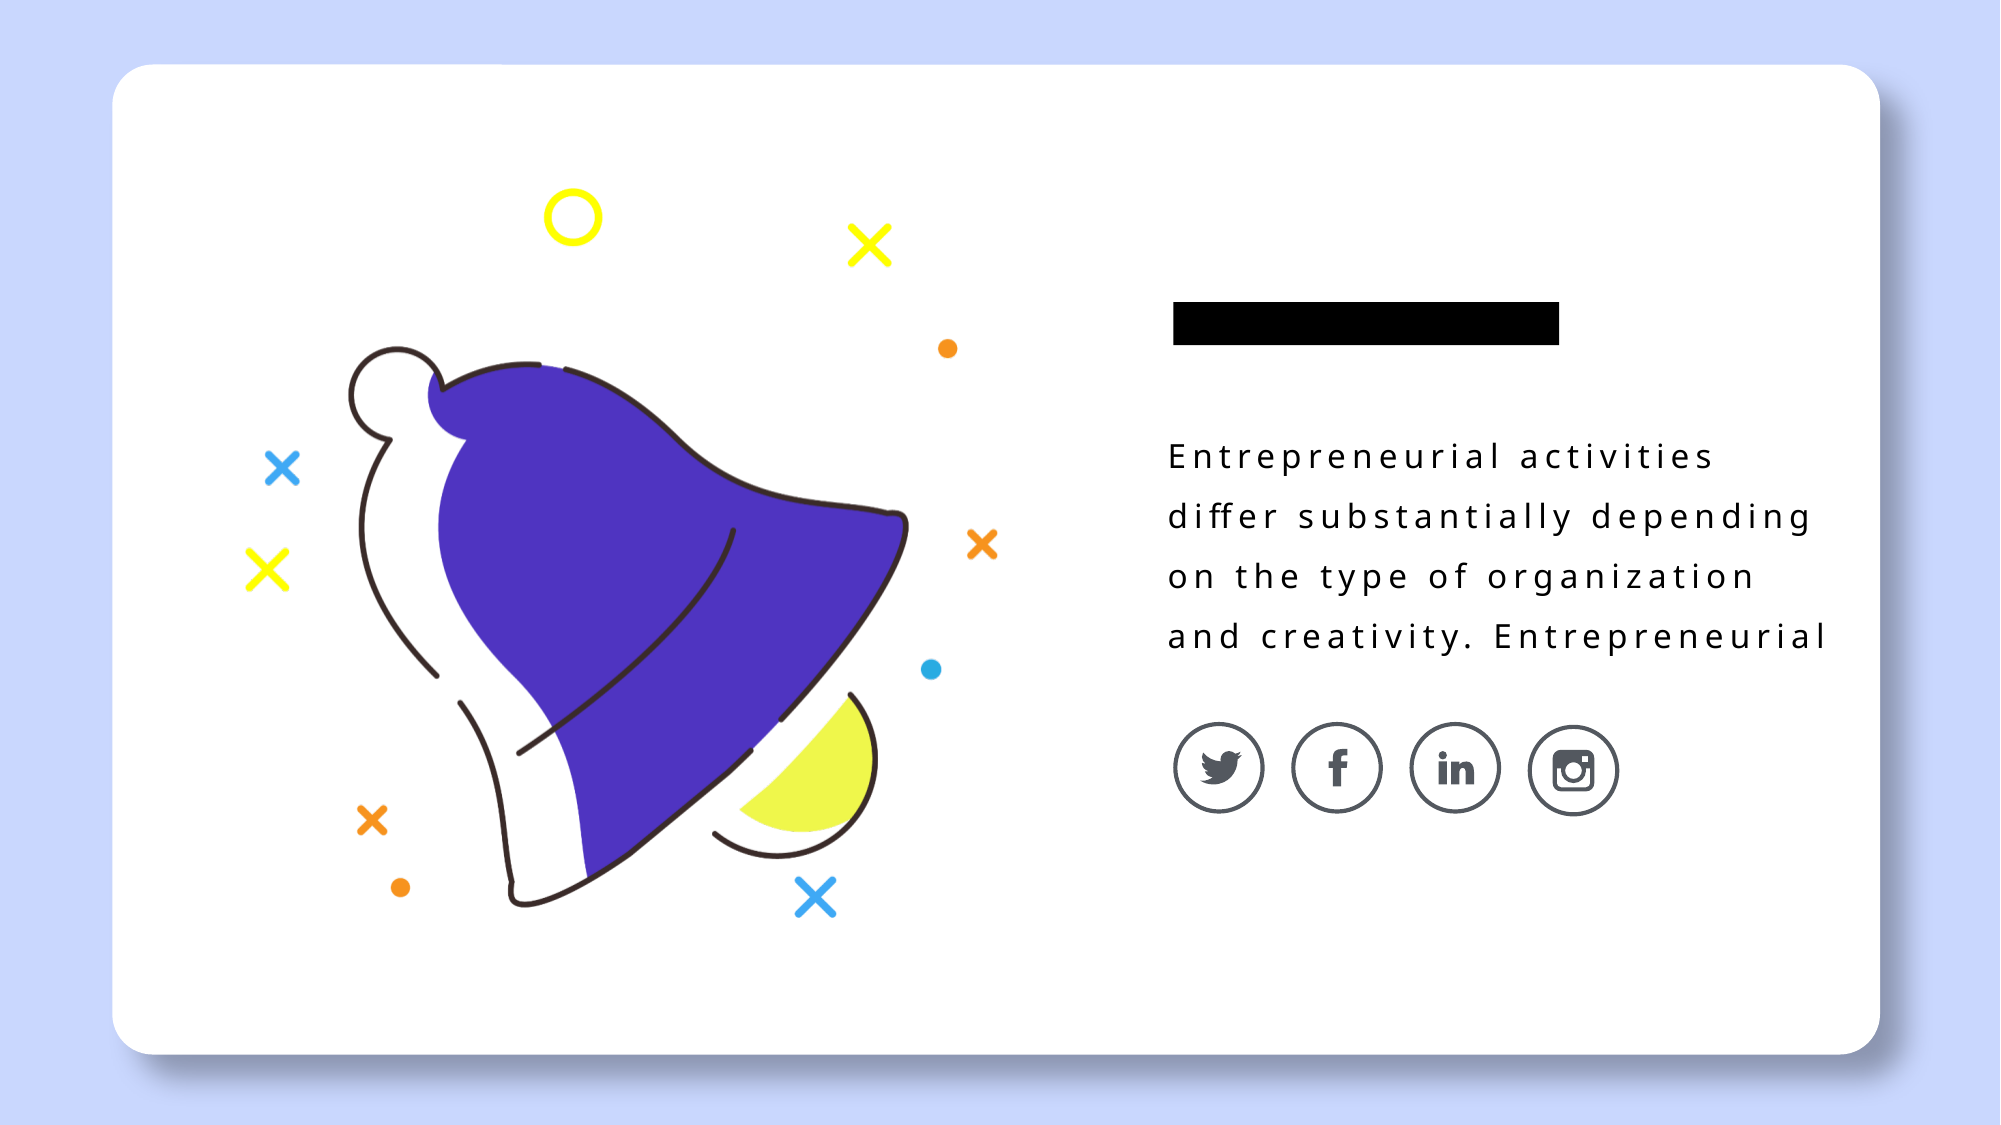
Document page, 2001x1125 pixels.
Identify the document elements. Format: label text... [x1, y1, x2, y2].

picture [240, 182, 1000, 943]
text_box [1173, 721, 1265, 814]
text_box [1409, 721, 1502, 814]
text_box Entrepreneurial activities differ substantially depending on the type of organization and creativity. Entrepreneurial [1152, 407, 1853, 663]
text_box [1291, 721, 1383, 814]
text_box [1172, 301, 1560, 346]
text_box [1527, 724, 1620, 817]
text_box [111, 63, 1882, 1056]
